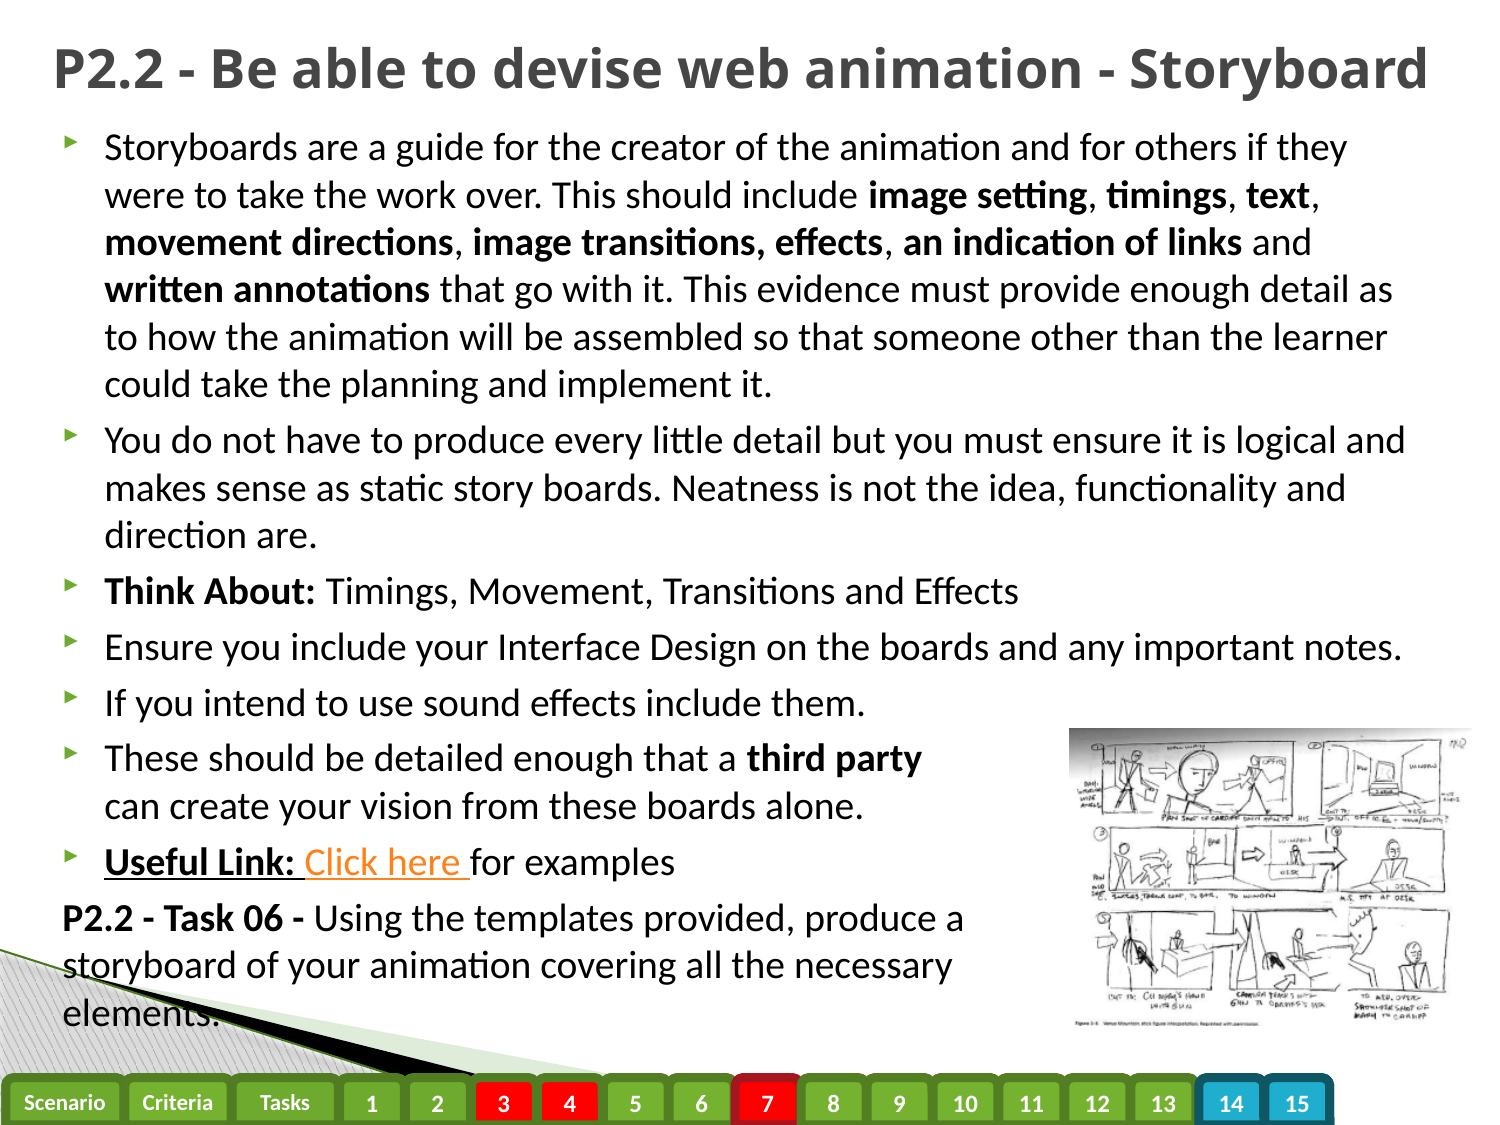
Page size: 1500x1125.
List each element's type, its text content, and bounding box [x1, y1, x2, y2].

picture [1068, 728, 1472, 1026]
list Storyboards are a guide for the creator of the animation and for others if they were to take the work over. This should include image setting, timings, text, movement directions, image transitions, effects, an indication of links and written annotations that go with it. This evidence must provide enough detail as to how the animation will be assembled so that someone other than the learner could take the planning and implement it. You do not have to produce every little detail but you must ensure it is logical and makes sense as static story boards. Neatness is not the idea, functionality and direction are. Think About: Timings, Movement, Transitions and Effects Ensure you include your Interface Design on the boards and any important notes. If you intend to use sound effects include them. These should be detailed enough that a third party can create your vision from these boards alone. Useful Link: Click here for examples P2.2 - Task 06 - Using the templates provided, produce a storyboard of your animation covering all the necessary elements. [29, 113, 1444, 1047]
title P2.2 - Be able to devise web animation - Storyboard [37, 19, 1471, 114]
